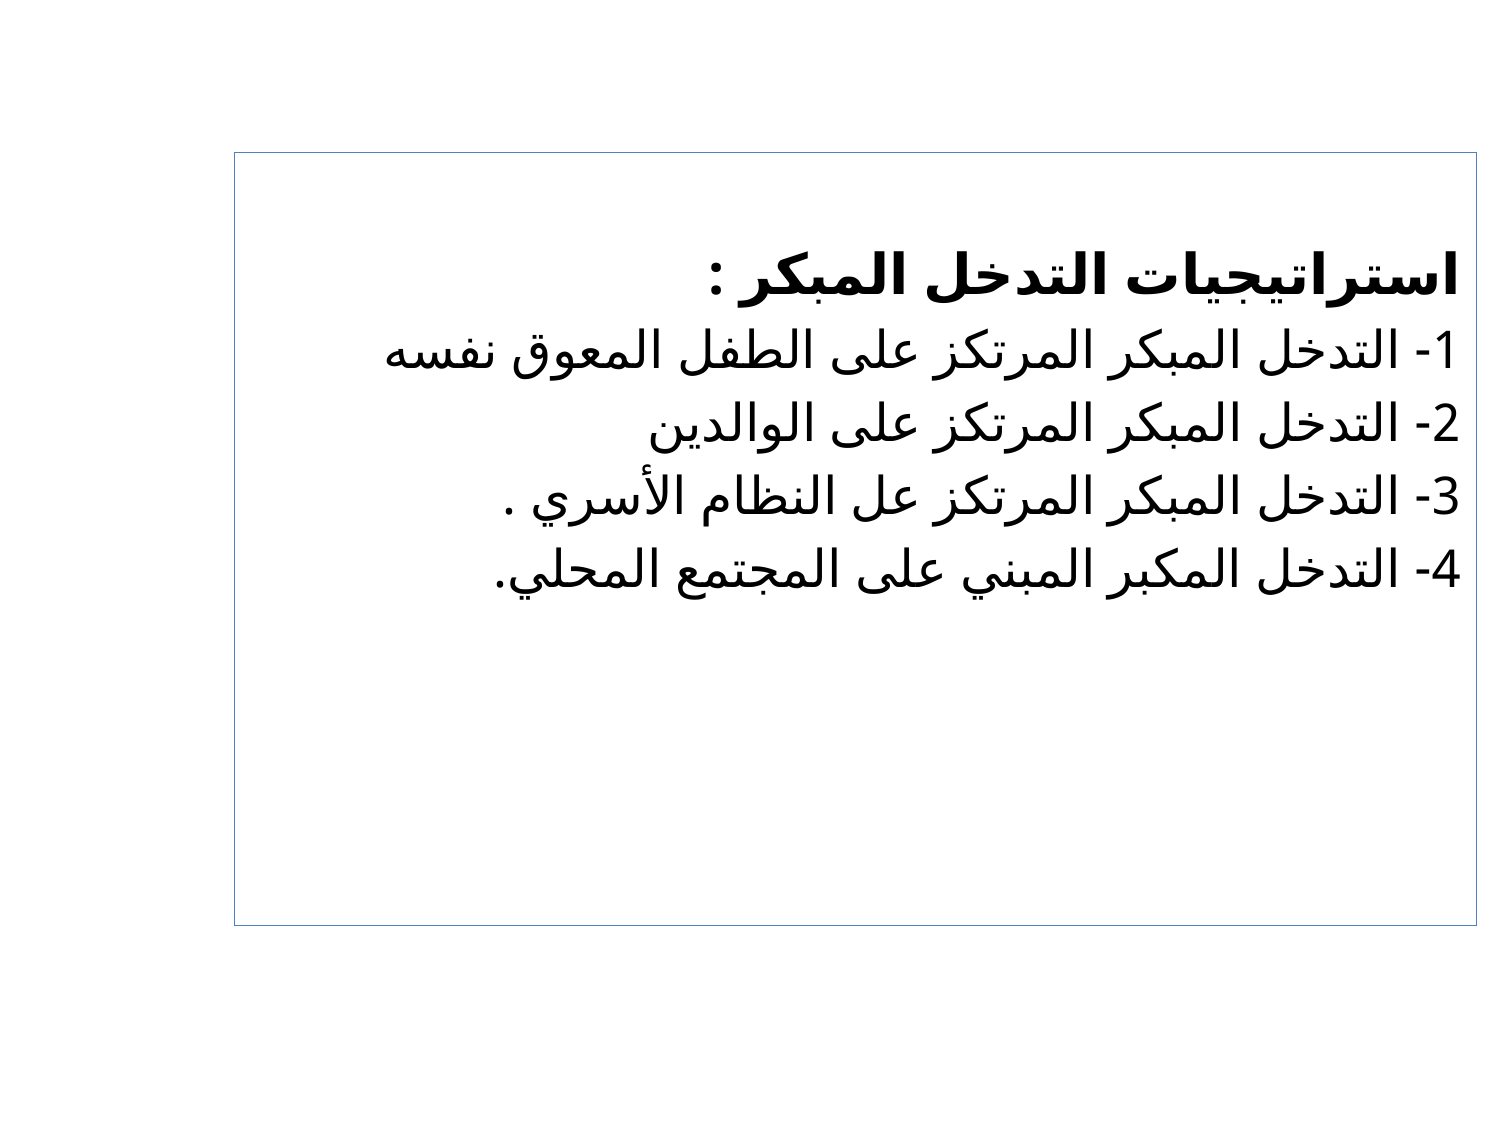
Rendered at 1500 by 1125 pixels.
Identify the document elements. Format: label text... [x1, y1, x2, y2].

list استراتيجيات التدخل المبكر : 1- التدخل المبكر المرتكز على الطفل المعوق نفسه 2- التدخل المبكر المرتكز على الوالدين 3- التدخل المبكر المرتكز عل النظام الأسري . 4- التدخل المكبر المبني على المجتمع المحلي. [234, 152, 1477, 926]
